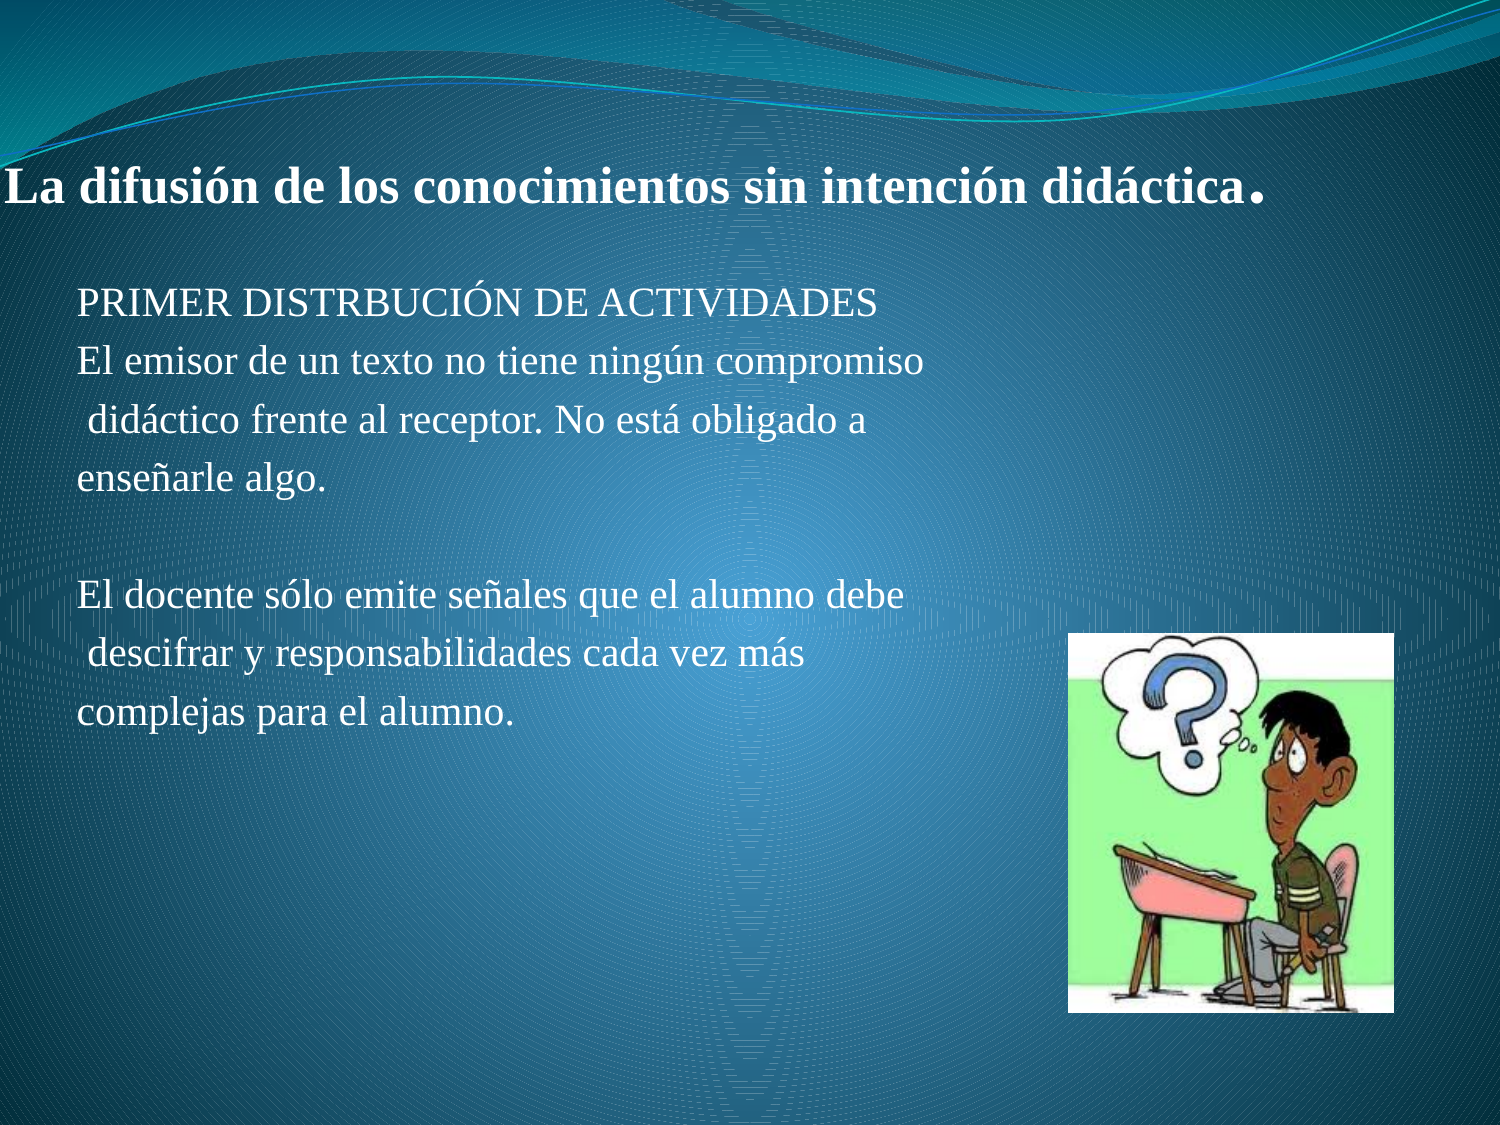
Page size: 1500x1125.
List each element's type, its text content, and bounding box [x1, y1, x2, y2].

picture [1068, 633, 1395, 1014]
subtitle PRIMER DISTRBUCIÓN DE ACTIVIDADES El emisor de un texto no tiene ningún compromiso didáctico frente al receptor. No está obligado a enseñarle algo. El docente sólo emite señales que el alumno debe descifrar y responsabilidades cada vez más complejas para el alumno. [76, 267, 1275, 925]
title La difusión de los conocimientos sin intención didáctica. [0, 113, 1275, 220]
